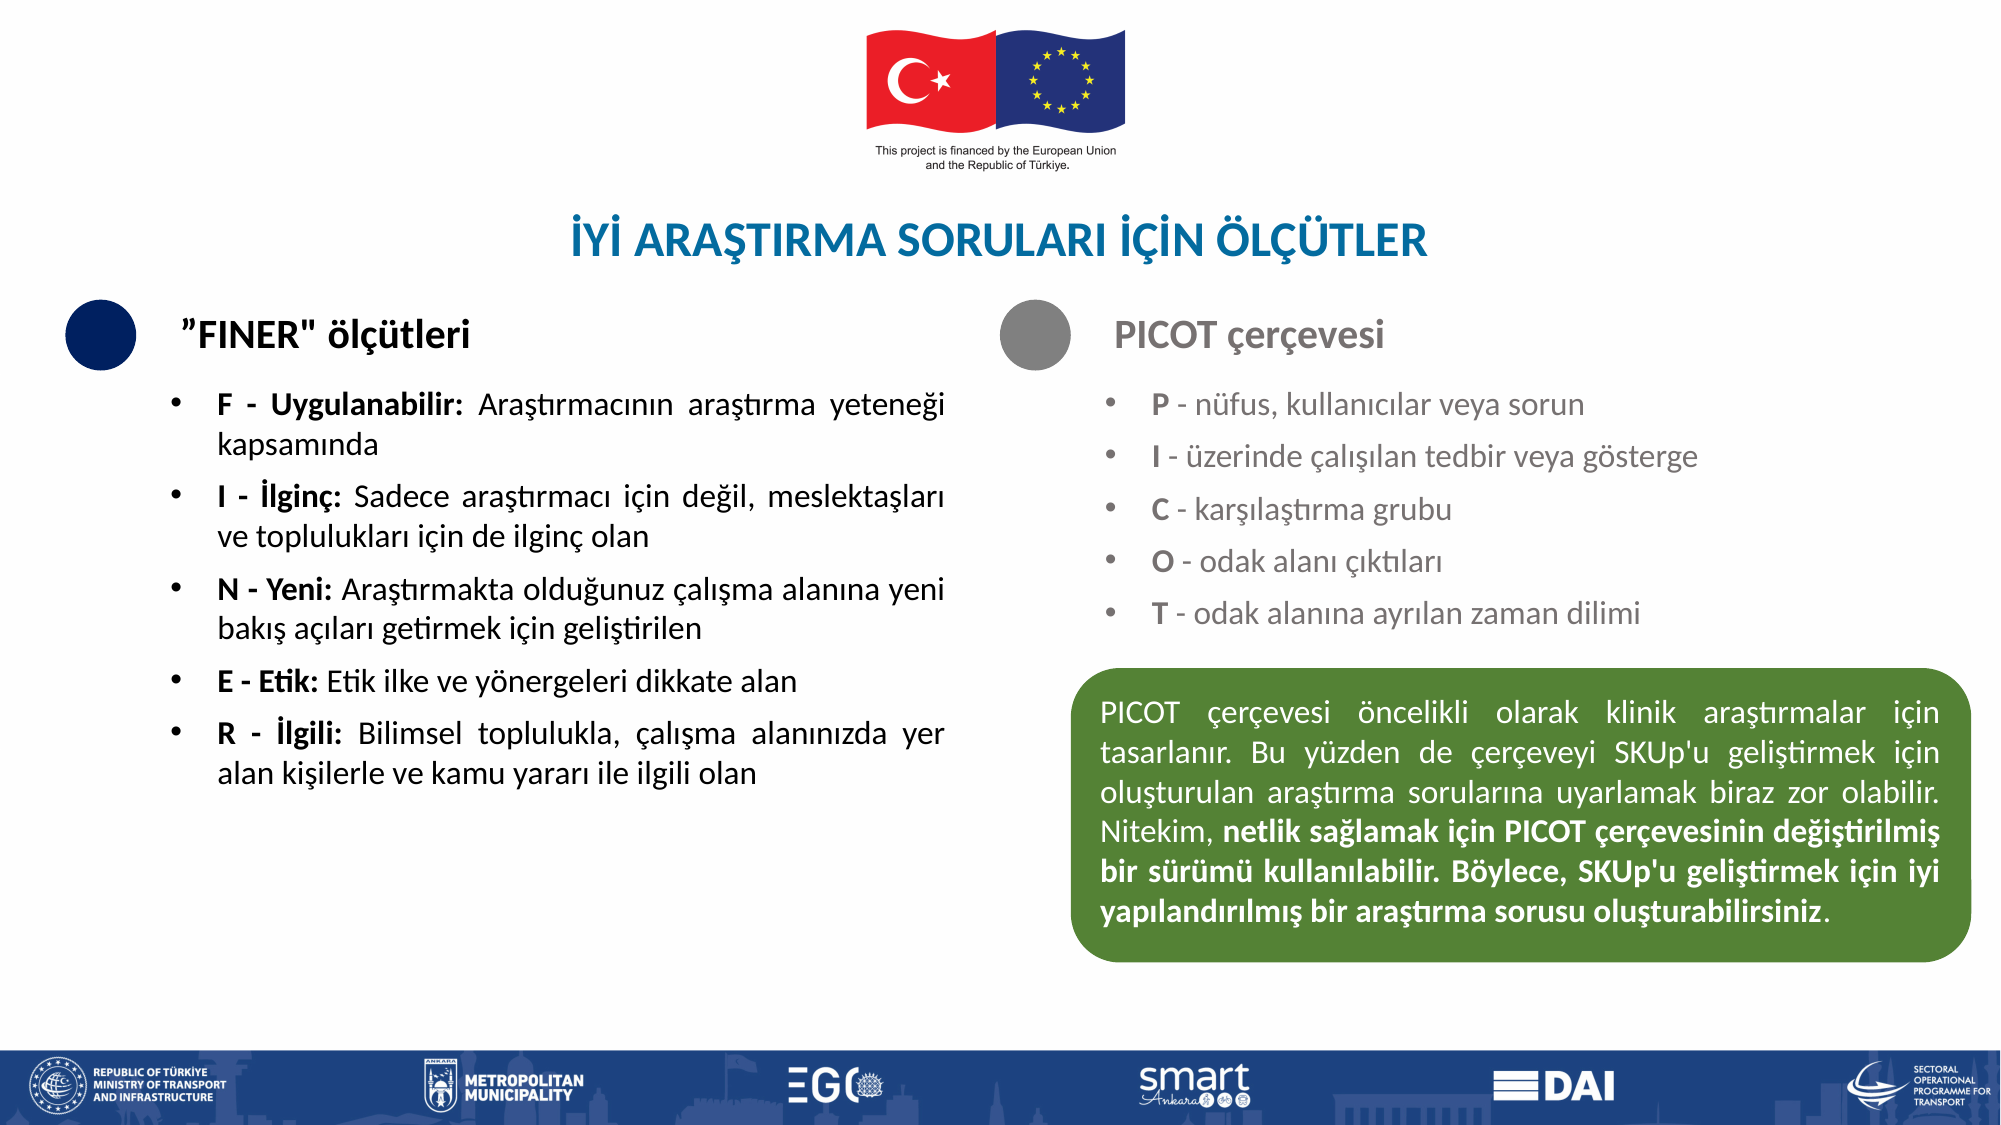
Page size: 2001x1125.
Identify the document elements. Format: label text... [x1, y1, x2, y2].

text_box İYİ ARAŞTIRMA SORULARI İÇİN ÖLÇÜTLER [0, 198, 2000, 275]
text_box [64, 298, 138, 372]
text_box [998, 298, 1072, 372]
text_box ”FINER" ölçütleri F - Uygulanabilir: Araştırmacının araştırma yeteneği kapsamında I - İlginç: Sadece araştırmacı için değil, meslektaşları ve toplulukları için de ilginç olan N - Yeni: Araştırmakta olduğunuz çalışma alanına yeni bakış açıları getirmek için geliştirilen E - Etik: Etik ilke ve yönergeleri dikkate alan R - İlgili: Bilimsel toplulukla, çalışma alanınızda yer alan kişilerle ve kamu yararı ile ilgili olan [155, 299, 962, 886]
picture [0, 0, 2001, 1125]
text_box PICOT çerçevesi öncelikli olarak klinik araştırmalar için tasarlanır. Bu yüzden de çerçeveyi SKUp'u geliştirmek için oluşturulan araştırma sorularına uyarlamak biraz zor olabilir. Nitekim, netlik sağlamak için PICOT çerçevesinin değiştirilmiş bir sürümü kullanılabilir. Böylece, SKUp'u geliştirmek için iyi yapılandırılmış bir araştırma sorusu oluşturabilirsiniz. [1069, 666, 1973, 964]
text_box PICOT çerçevesi P - nüfus, kullanıcılar veya sorun I - üzerinde çalışılan tedbir veya gösterge C - karşılaştırma grubu O - odak alanı çıktıları T - odak alanına ayrılan zaman dilimi [1090, 299, 1867, 643]
